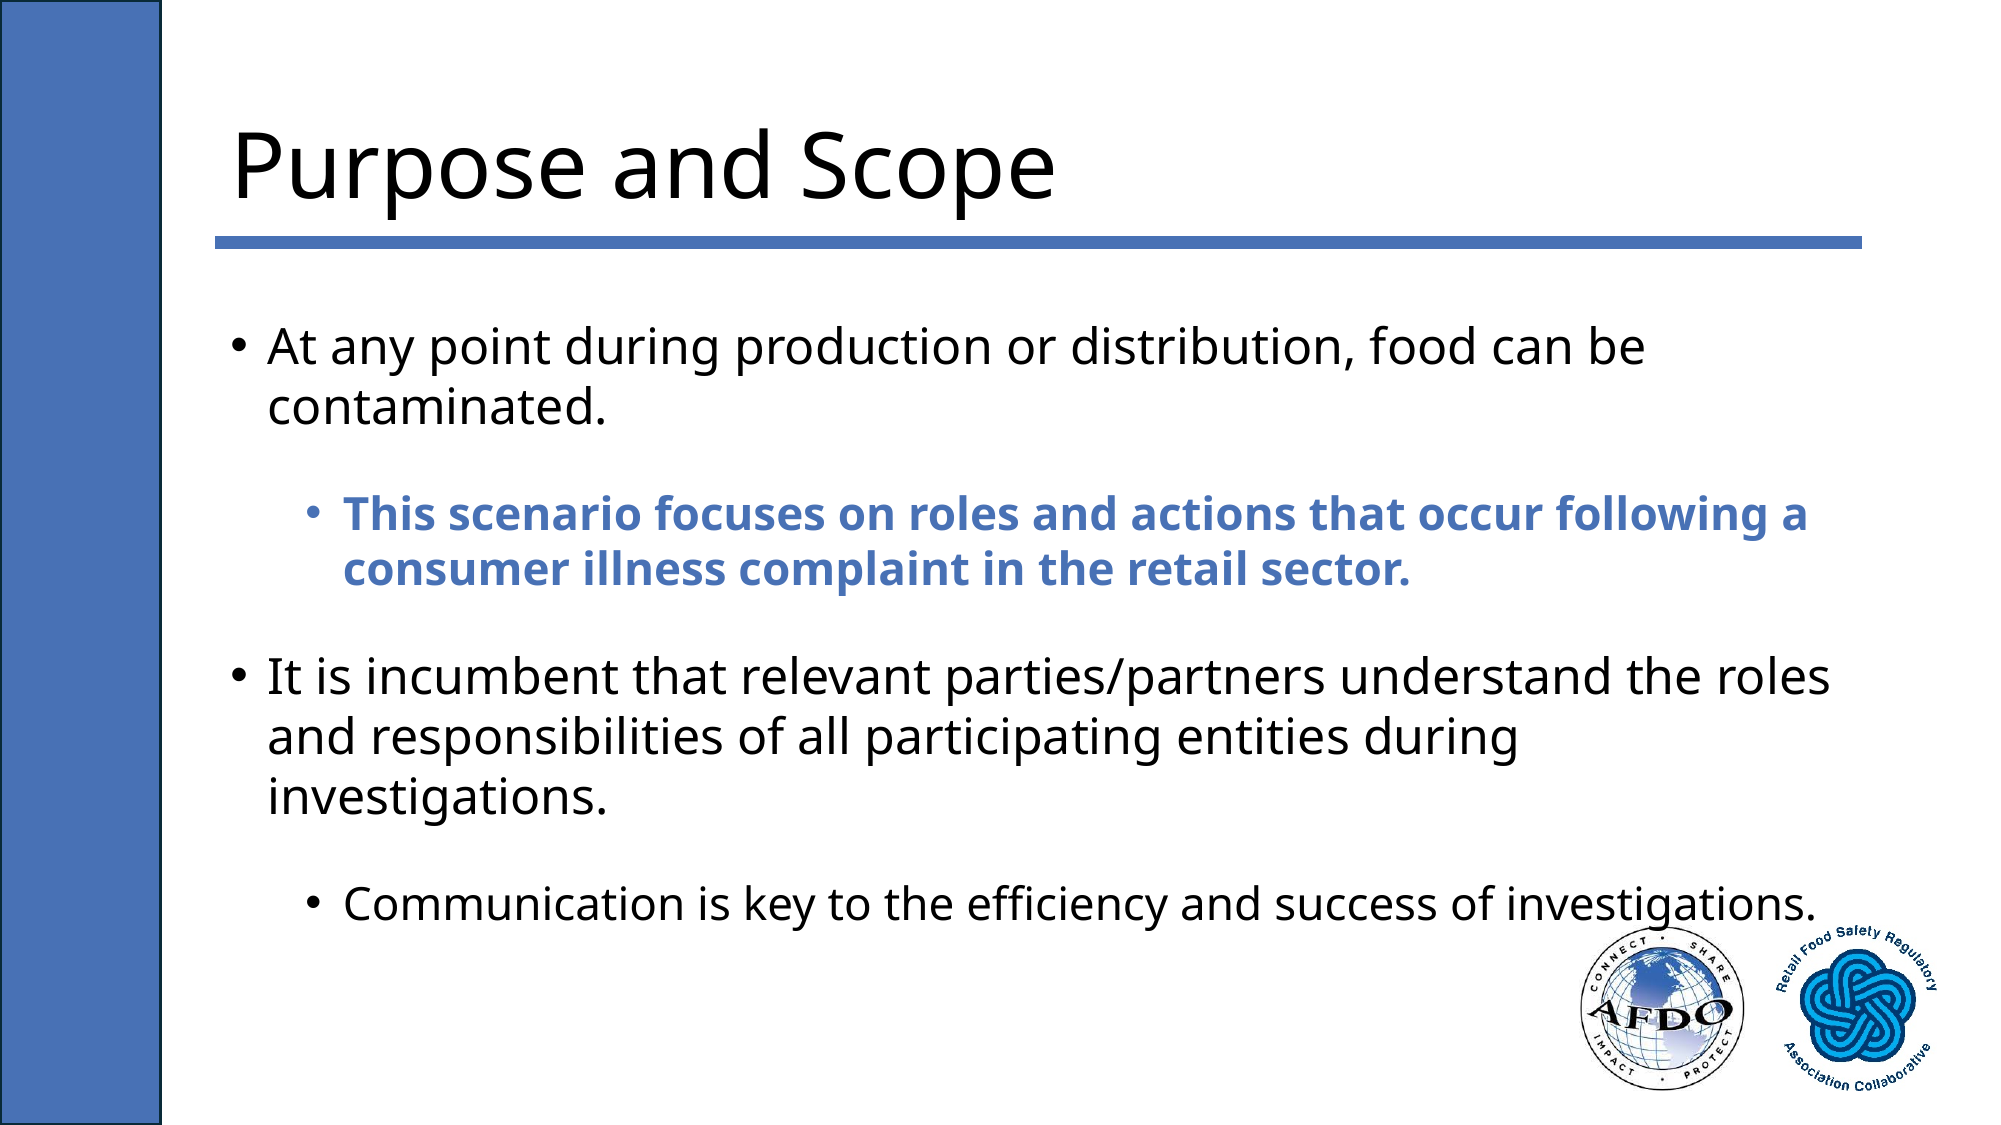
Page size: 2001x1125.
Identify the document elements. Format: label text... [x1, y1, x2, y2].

picture [1579, 925, 1745, 1091]
picture [1776, 925, 1937, 1091]
list At any point during production or distribution, food can be contaminated. This scenario focuses on roles and actions that occur following a consumer illness complaint in the retail sector. It is incumbent that relevant parties/partners understand the roles and responsibilities of all participating entities during investigations. Communication is key to the efficiency and success of investigations. [215, 306, 1863, 822]
title Purpose and Scope [215, 110, 1863, 227]
